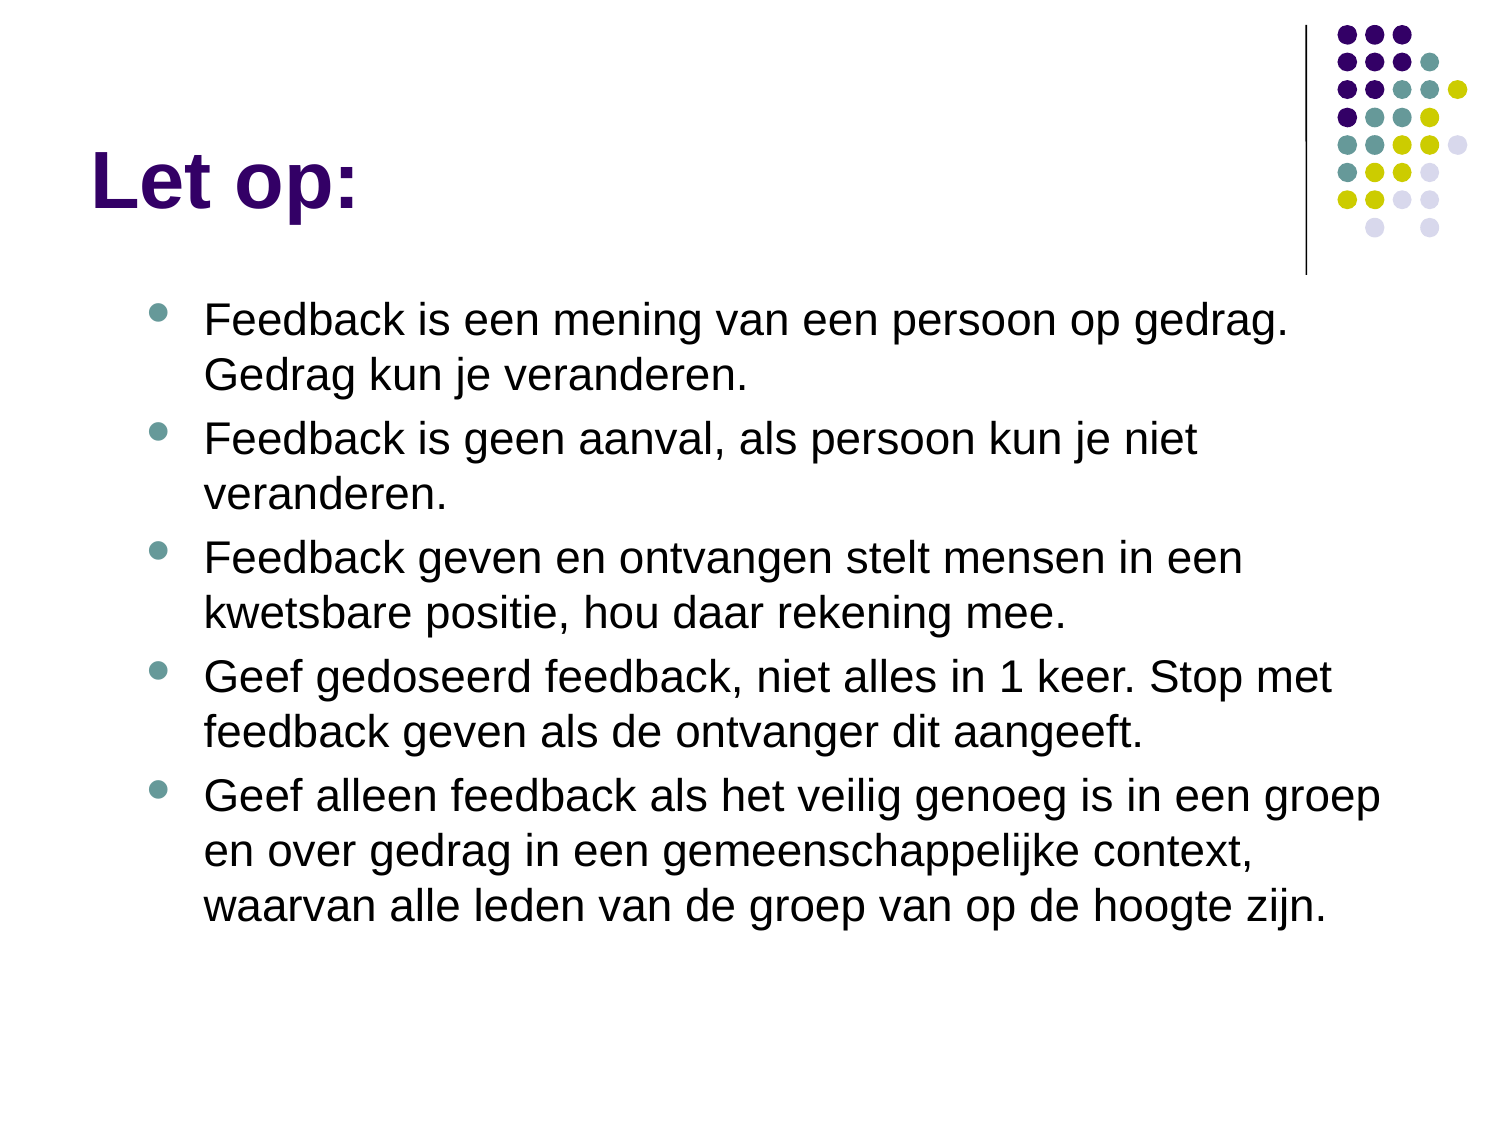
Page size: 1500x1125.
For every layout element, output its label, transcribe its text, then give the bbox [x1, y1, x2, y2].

list Feedback is een mening van een persoon op gedrag. Gedrag kun je veranderen. Feedback is geen aanval, als persoon kun je niet veranderen. Feedback geven en ontvangen stelt mensen in een kwetsbare positie, hou daar rekening mee. Geef gedoseerd feedback, niet alles in 1 keer. Stop met feedback geven als de ontvanger dit aangeeft. Geef alleen feedback als het veilig genoeg is in een groep en over gedrag in een gemeenschappelijke context, waarvan alle leden van de groep van op de hoogte zijn. [75, 282, 1425, 1006]
title Let op: [75, 20, 1313, 233]
